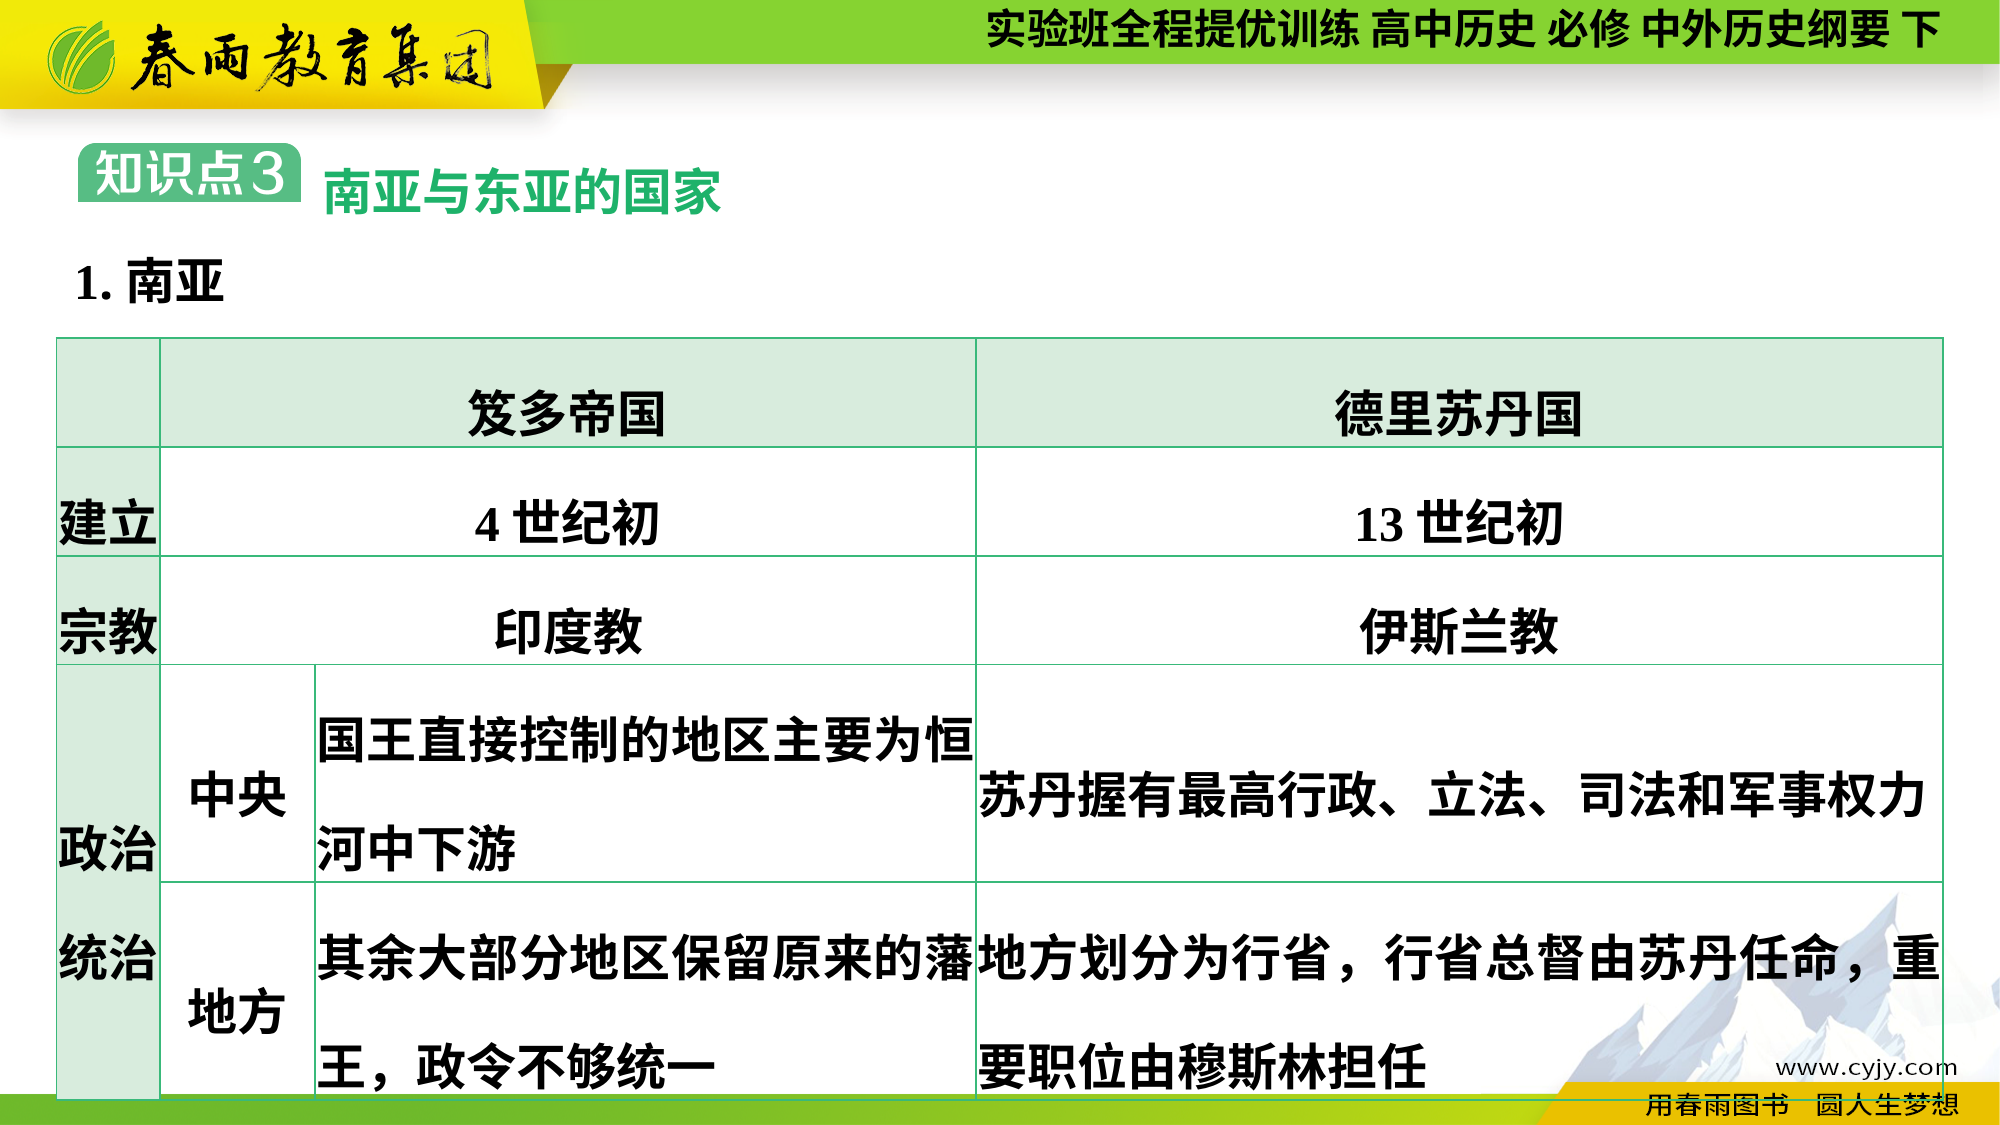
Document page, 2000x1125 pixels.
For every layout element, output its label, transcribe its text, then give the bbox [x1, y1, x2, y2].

list 南亚与东亚的国家 1.南亚 [59, 122, 1944, 308]
table_cell 4世纪初 [161, 448, 975, 555]
picture [0, 0, 2000, 1125]
table_header [57, 339, 159, 446]
table_cell 其余大部分地区保留原来的藩王，政令不够统一 [316, 883, 975, 1099]
table_header 德里苏丹国 [977, 339, 1942, 446]
table_cell 苏丹握有最高行政、立法、司法和军事权力 [977, 665, 1942, 881]
table_cell 伊斯兰教 [977, 557, 1942, 664]
table_cell 印度教 [161, 557, 975, 664]
table_cell 中央 [161, 665, 314, 881]
table_cell 建立 [57, 448, 159, 555]
table_cell 地方划分为行省，行省总督由苏丹任命，重要职位由穆斯林担任 [977, 883, 1942, 1099]
table_cell 宗教 [57, 557, 159, 664]
table_cell 国王直接控制的地区主要为恒河中下游 [316, 665, 975, 881]
table_cell 13世纪初 [977, 448, 1942, 555]
table_cell 地方 [161, 883, 314, 1099]
table_cell 政治 统治 [57, 665, 159, 1099]
table_header 笈多帝国 [161, 339, 975, 446]
